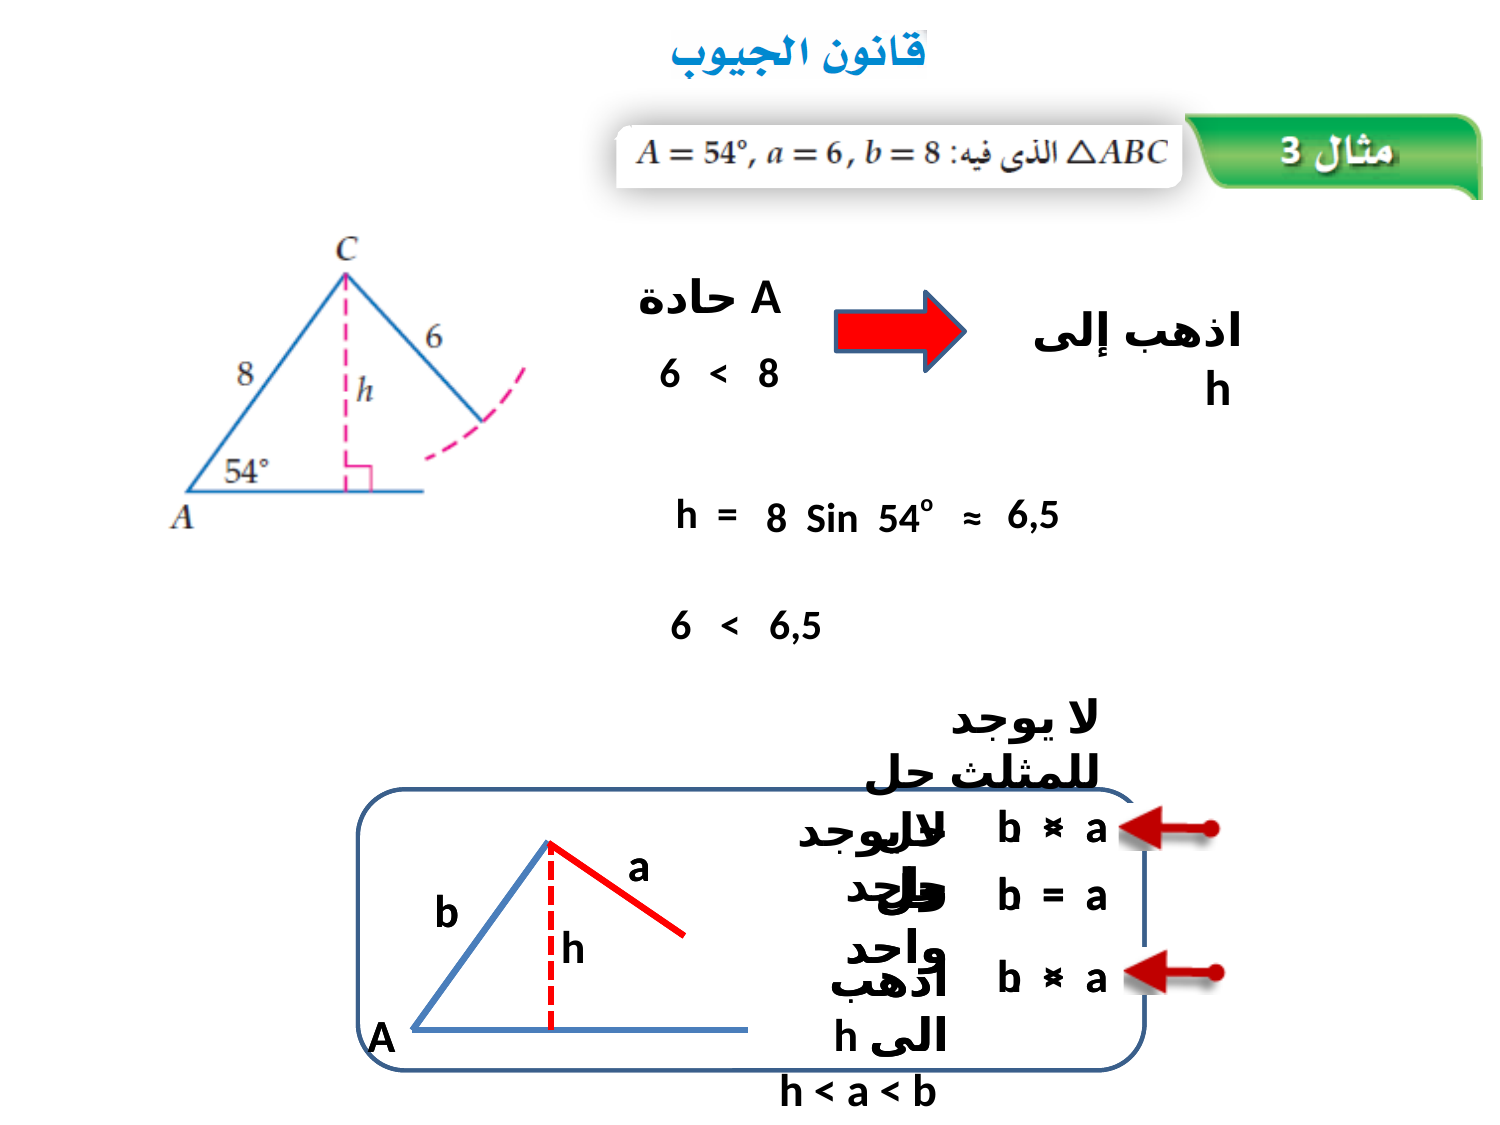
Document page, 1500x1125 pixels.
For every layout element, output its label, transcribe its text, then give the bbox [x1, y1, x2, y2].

text_box 6 < 6,5 [655, 590, 844, 649]
picture [671, 30, 927, 79]
picture [159, 231, 533, 539]
text_box h = [660, 479, 751, 539]
text_box 8 Sin 54o ≈ [751, 479, 963, 539]
picture [1116, 803, 1223, 851]
picture [1185, 113, 1483, 200]
text_box [833, 289, 968, 374]
text_box 6 < 8 [644, 338, 821, 397]
text_box A حادة [596, 256, 808, 332]
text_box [335, 789, 1145, 1071]
text_box اذهب إلى h [1011, 293, 1258, 424]
picture [1122, 947, 1228, 996]
text_box 6,5 [963, 479, 1105, 539]
picture [623, 132, 1176, 181]
text_box لا يوجد للمثلث حل [806, 680, 1118, 786]
